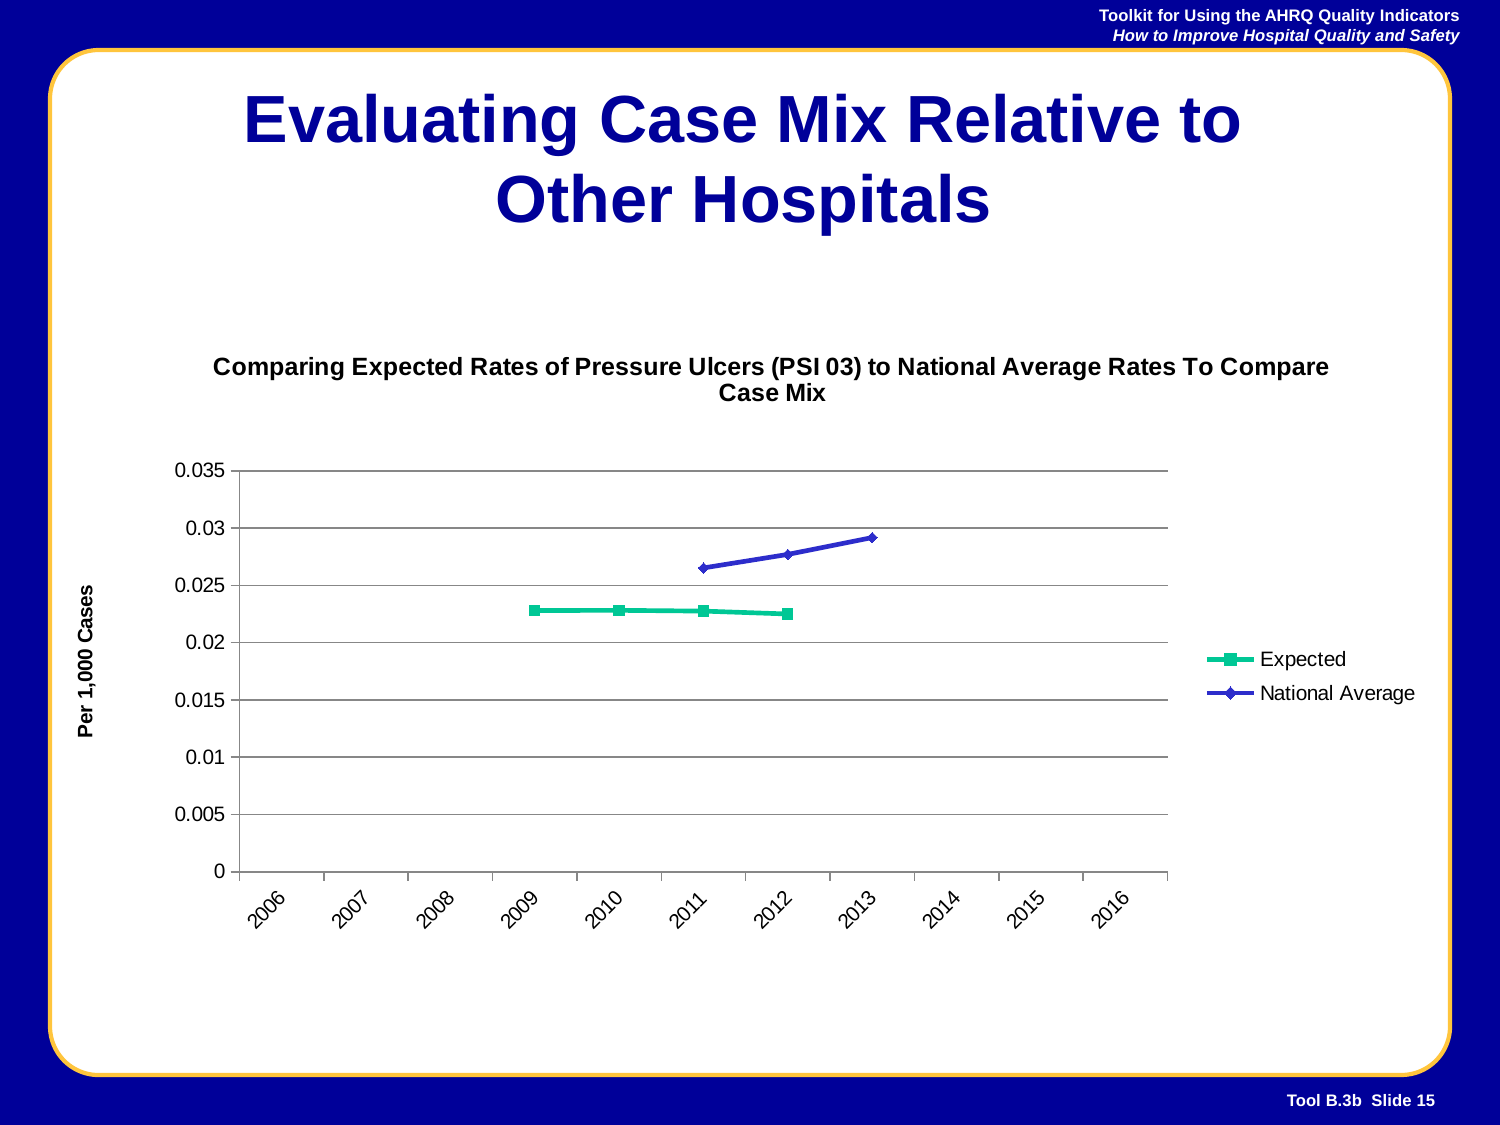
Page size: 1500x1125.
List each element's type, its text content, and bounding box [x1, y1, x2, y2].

title Evaluating Case Mix Relative to Other Hospitals [162, 74, 1326, 238]
chart [24, 324, 1461, 945]
